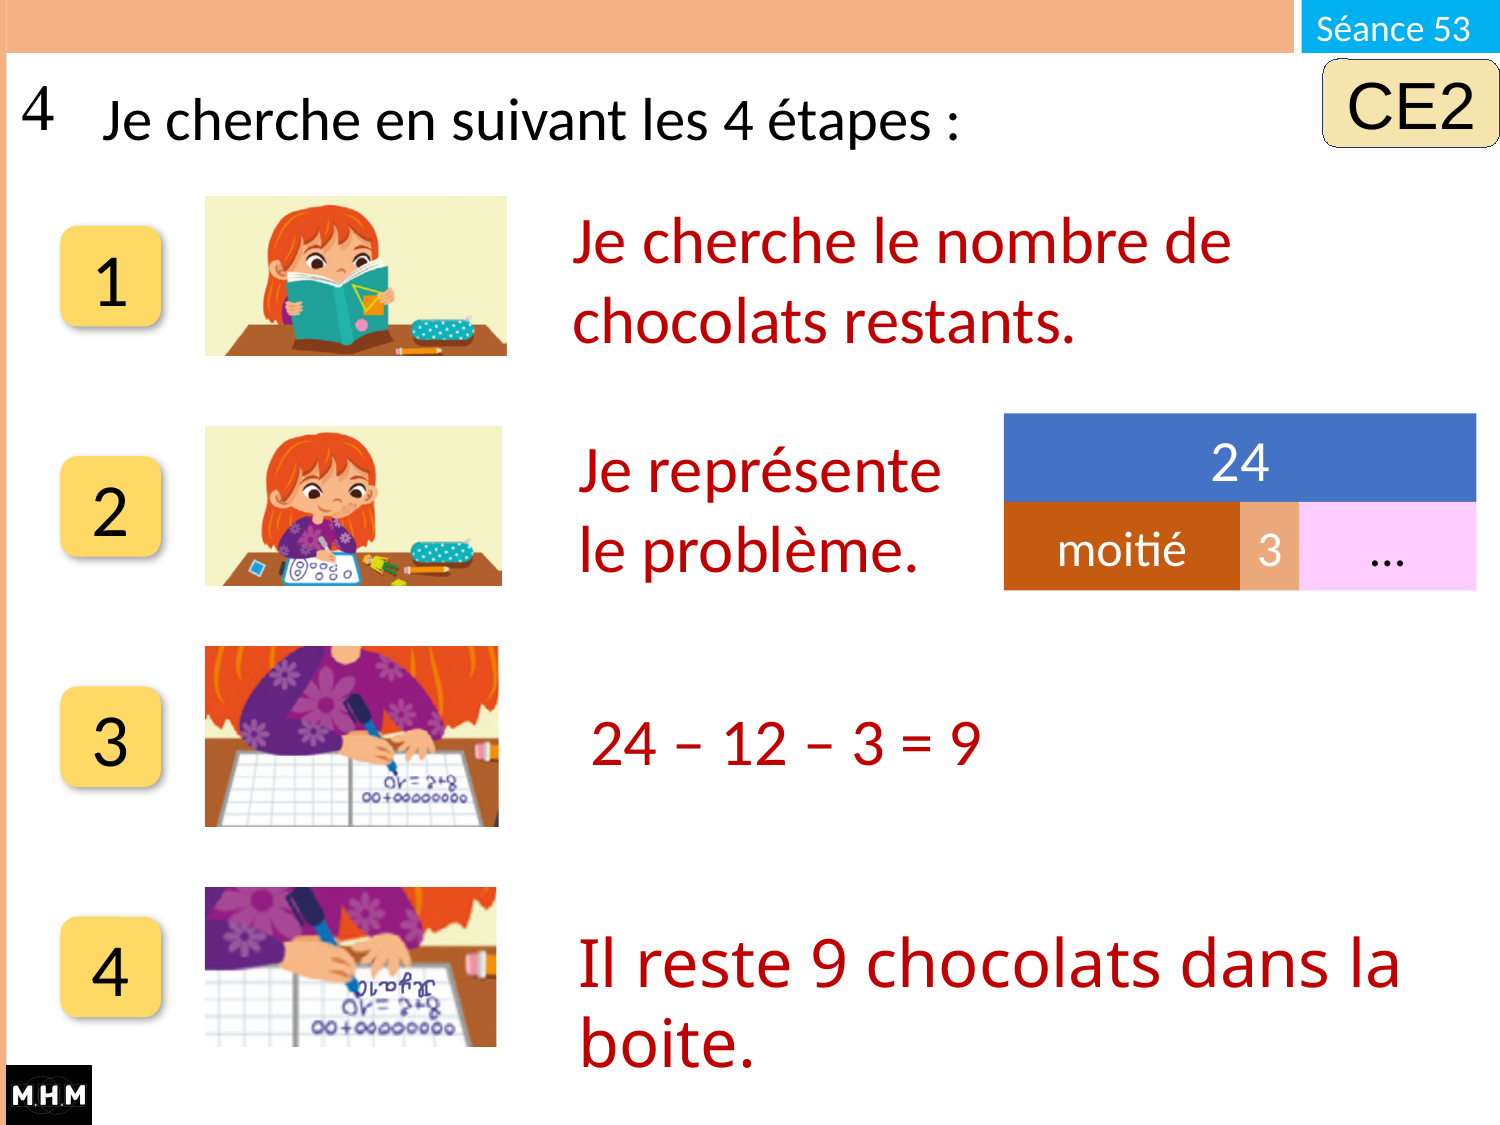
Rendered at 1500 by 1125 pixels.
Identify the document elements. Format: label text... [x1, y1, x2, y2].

text_box 24 [1002, 411, 1478, 500]
text_box 1 [58, 223, 163, 329]
text_box CE2 [1322, 58, 1500, 148]
text_box 4 [58, 914, 163, 1020]
text_box Je cherche le nombre de chocolats restants. [558, 189, 1458, 365]
title Je cherche en suivant les 4 étapes : [88, 35, 1382, 161]
text_box Je représente le problème. [563, 418, 993, 593]
text_box … [1297, 500, 1478, 593]
text_box 3 [58, 684, 163, 790]
picture [204, 426, 503, 587]
picture [204, 887, 497, 1047]
picture [204, 196, 515, 356]
text_box moitié [1002, 500, 1238, 593]
picture [204, 645, 499, 828]
picture [6, 1065, 92, 1125]
text_box 3 [1238, 500, 1297, 593]
text_box Il reste 9 chocolats dans la boite. [563, 913, 1491, 1089]
text_box 2 [58, 454, 163, 559]
text_box 24 – 12 – 3 = 9 [575, 691, 1333, 786]
